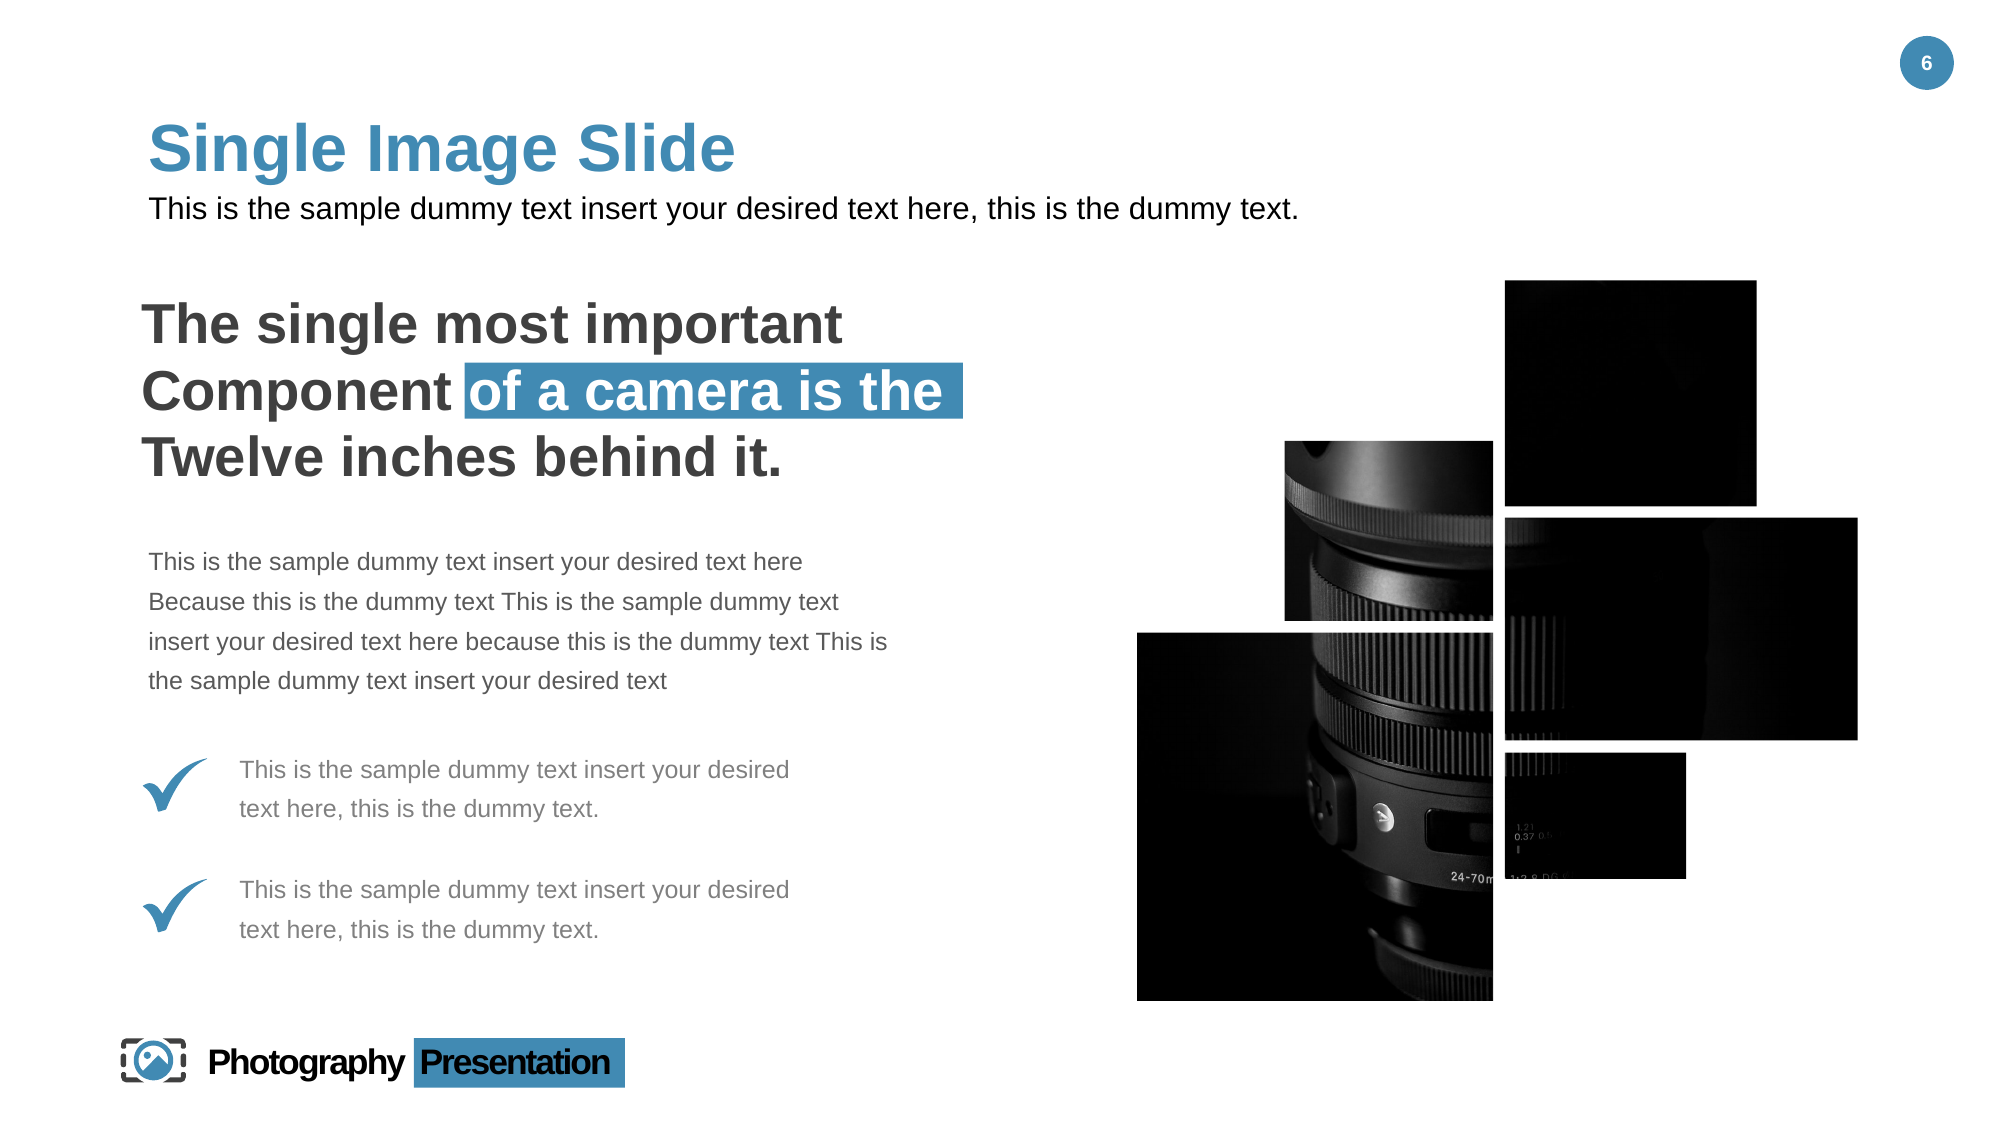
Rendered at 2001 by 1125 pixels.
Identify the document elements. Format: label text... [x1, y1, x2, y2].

text_box The single most important Component of a camera is the Twelve inches behind it. [126, 280, 1000, 496]
text_box Single Image Slide [133, 97, 1288, 193]
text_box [142, 740, 819, 826]
picture [1137, 280, 1858, 1001]
text_box This is the sample dummy text insert your desired text here Because this is the dummy text This is the sample dummy text insert your desired text here because this is the dummy text This is the sample dummy text insert your desired text [133, 528, 922, 700]
text_box This is the sample dummy text insert your desired text here, this is the dummy text. [133, 172, 1463, 233]
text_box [142, 861, 819, 946]
slide_number 6 [1896, 41, 1958, 90]
